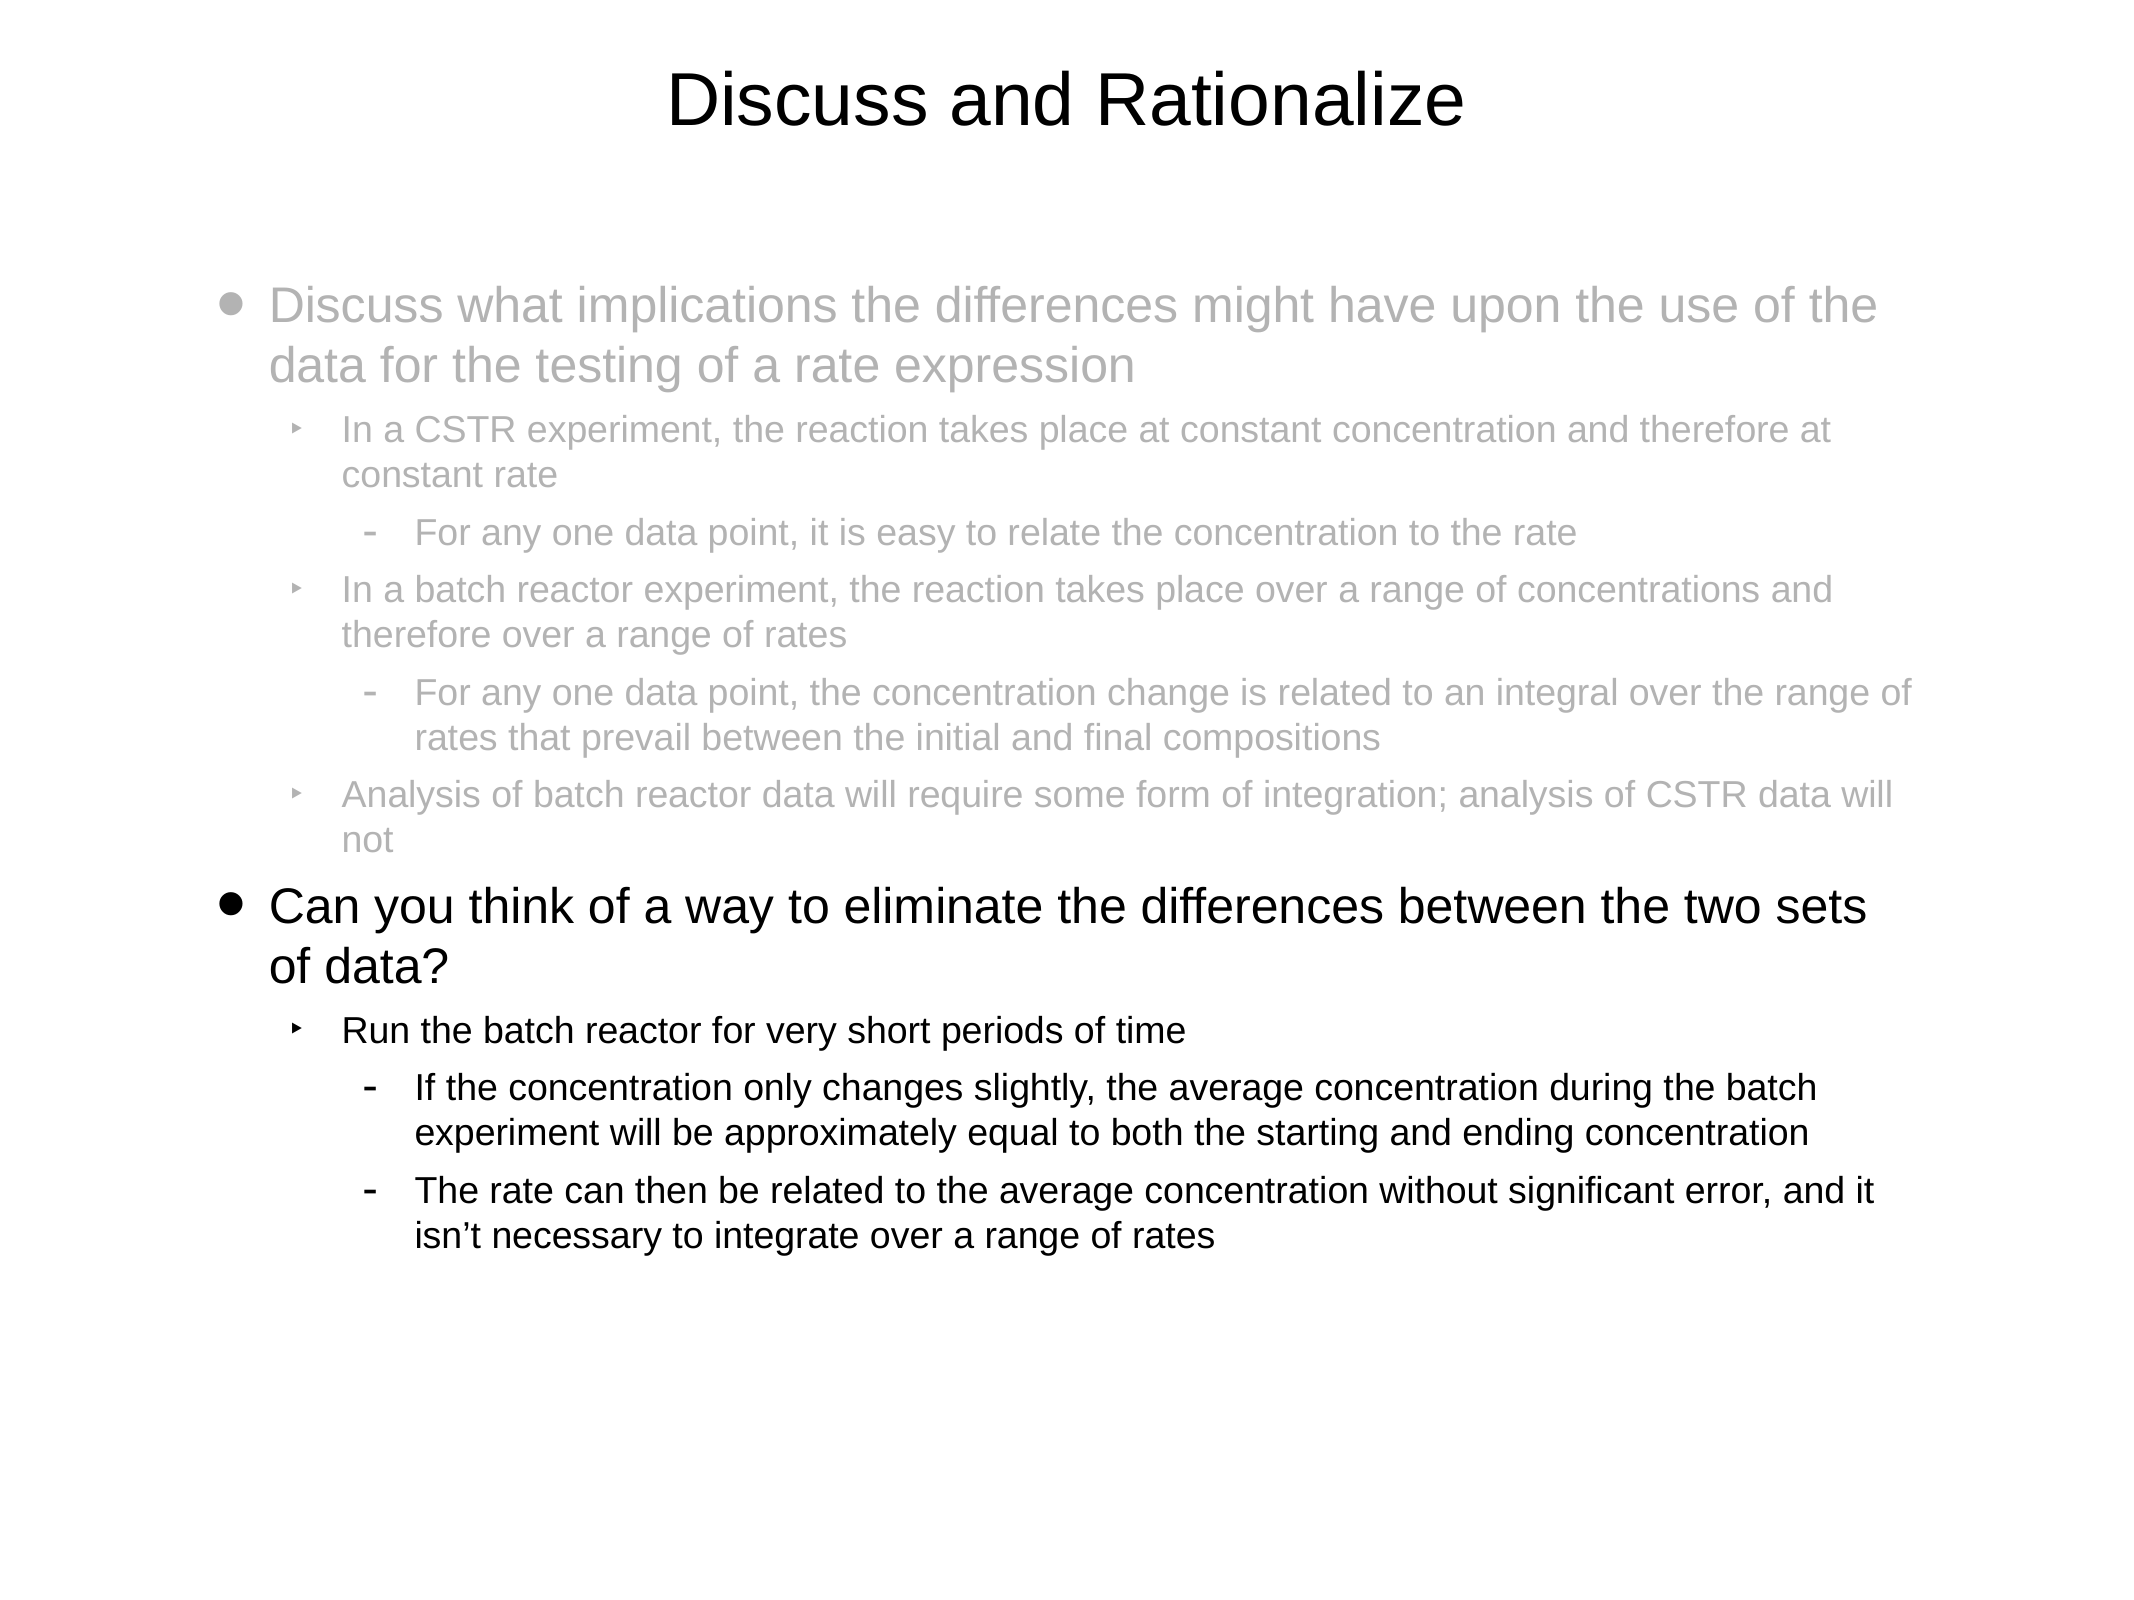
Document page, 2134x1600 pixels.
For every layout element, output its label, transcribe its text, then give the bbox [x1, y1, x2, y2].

title Discuss and Rationalize [208, 41, 1925, 250]
list Discuss what implications the differences might have upon the use of the data for the testing of a rate expression In a CSTR experiment, the reaction takes place at constant concentration and therefore at constant rate For any one data point, it is easy to relate the concentration to the rate In a batch reactor experiment, the reaction takes place over a range of concentrations and therefore over a range of rates For any one data point, the concentration change is related to an integral over the range of rates that prevail between the initial and final compositions Analysis of batch reactor data will require some form of integration; analysis of CSTR data will not Can you think of a way to eliminate the differences between the two sets of data? Run the batch reactor for very short periods of time If the concentration only changes slightly, the average concentration during the batch experiment will be approximately equal to both the starting and ending concentration The rate can then be related to the average concentration without significant error, and it isn’t necessary to integrate over a range of rates [208, 264, 1925, 1463]
